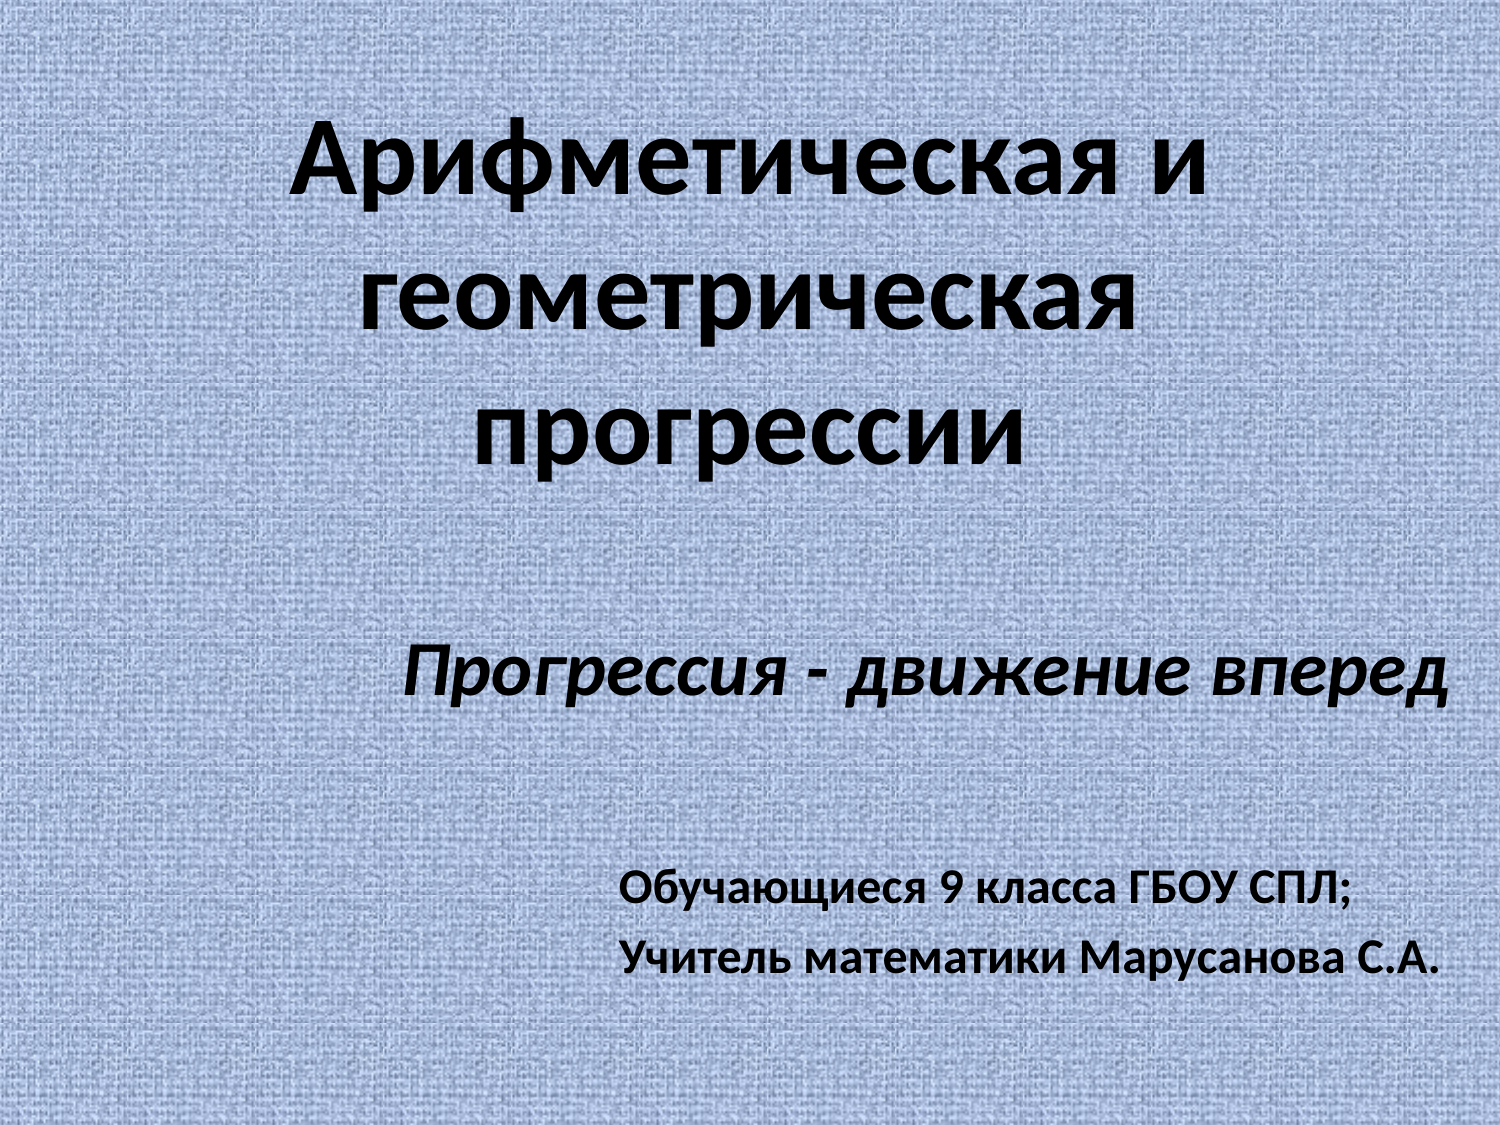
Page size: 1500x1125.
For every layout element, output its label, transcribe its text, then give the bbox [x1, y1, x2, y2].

text_box Прогрессия - движение вперед [348, 609, 1466, 788]
title Арифметическая и геометрическая прогрессии [123, 78, 1376, 492]
subtitle Обучающиеся 9 класса ГБОУ СПЛ; Учитель математики Марусанова С.А. [603, 846, 1466, 1035]
